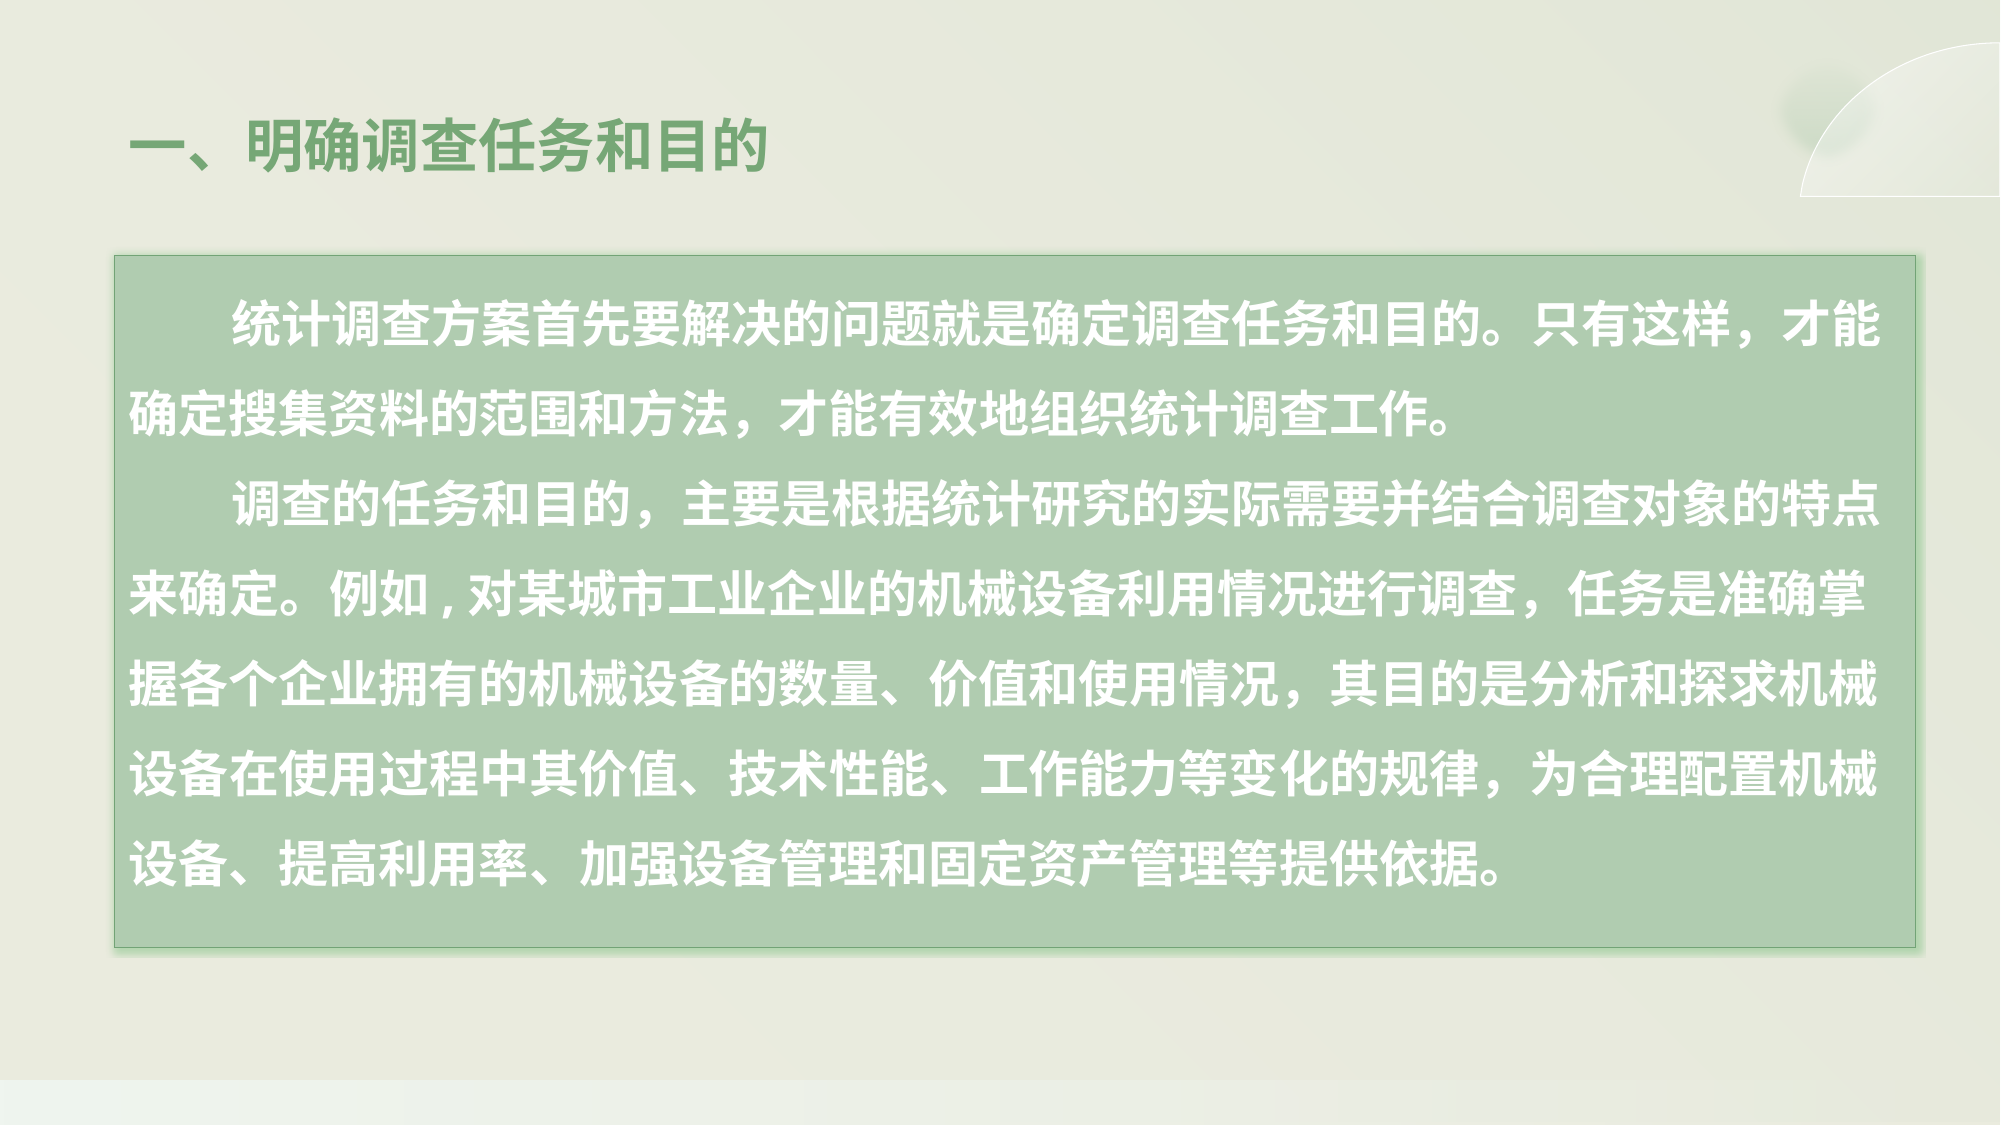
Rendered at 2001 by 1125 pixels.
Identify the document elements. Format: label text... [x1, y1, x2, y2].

text_box 一、明确调查任务和目的 [114, 73, 1195, 224]
text_box 统计调查方案首先要解决的问题就是确定调查任务和目的。只有这样，才能确定搜集资料的范围和方法，才能有效地组织统计调查工作。 调查的任务和目的，主要是根据统计研究的实际需要并结合调查对象的特点来确定。例如,对某城市工业企业的机械设备利用情况进行调查，任务是准确掌握各个企业拥有的机械设备的数量、价值和使用情况，其目的是分析和探求机械设备在使用过程中其价值、技术性能、工作能力等变化的规律，为合理配置机械设备、提高利用率、加强设备管理和固定资产管理等提供依据。 [114, 255, 1916, 948]
